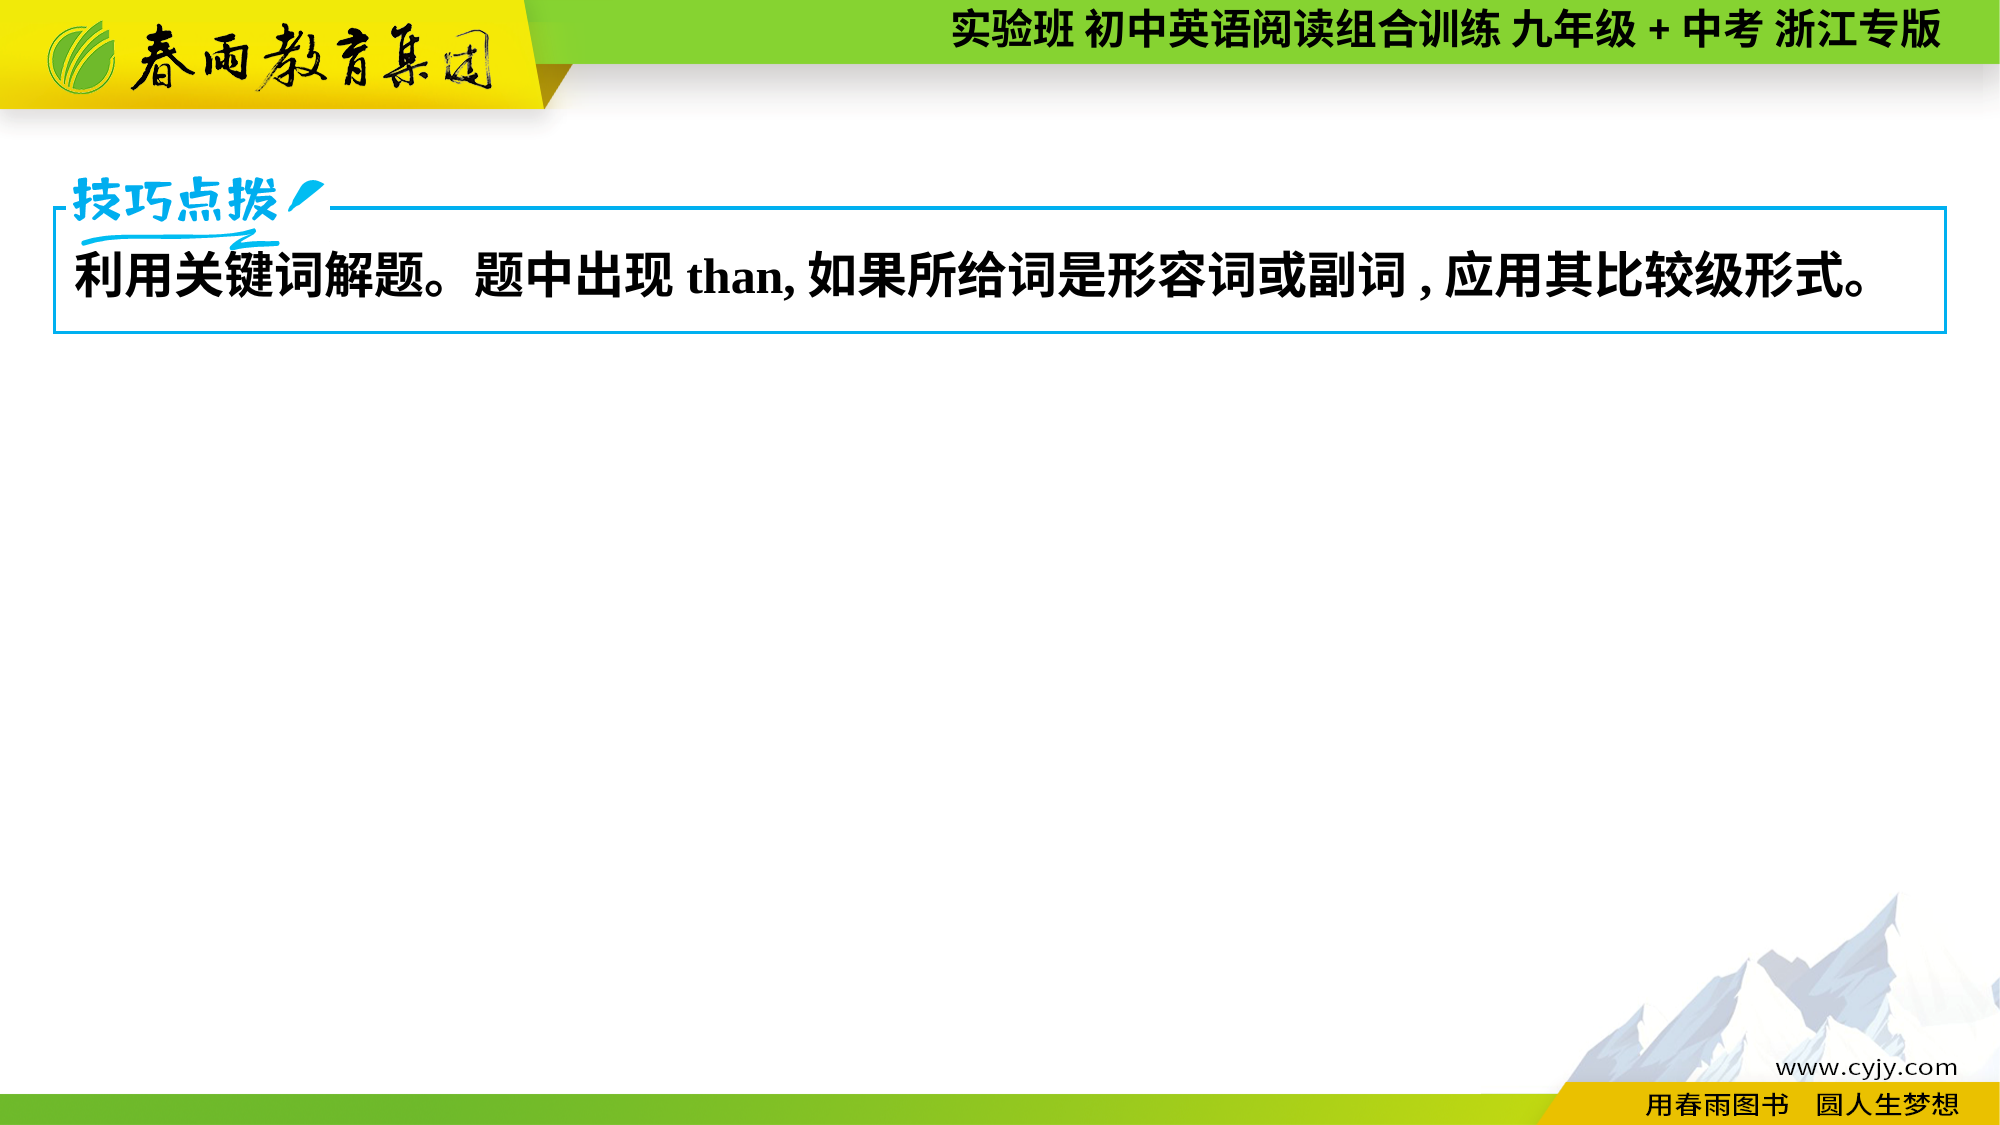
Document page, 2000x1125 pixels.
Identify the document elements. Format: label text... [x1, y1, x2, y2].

list 利用关键词解题。题中出现than,如果所给词是形容词或副词,应用其比较级形式。 [59, 146, 1944, 343]
picture [0, 0, 2000, 1125]
text_box [54, 208, 59, 333]
